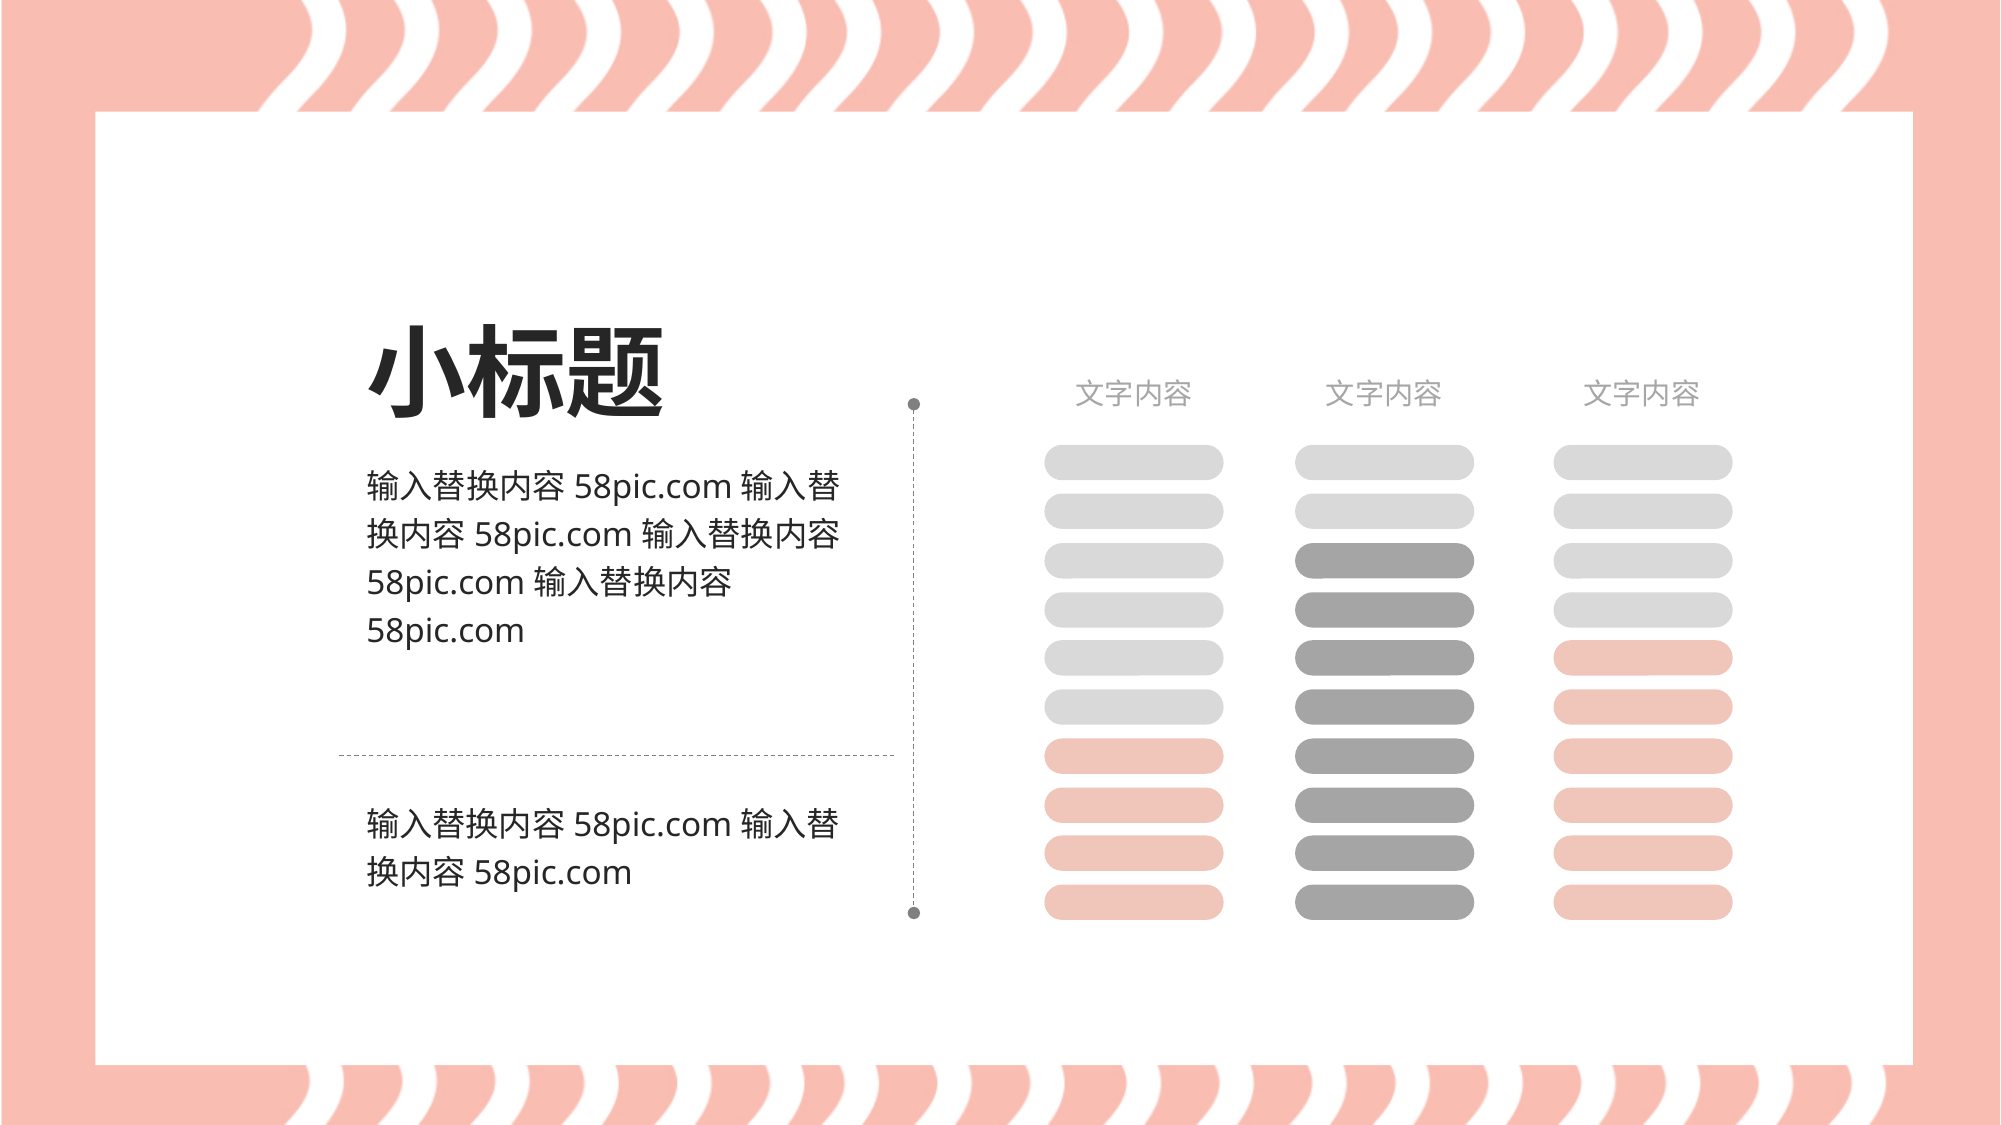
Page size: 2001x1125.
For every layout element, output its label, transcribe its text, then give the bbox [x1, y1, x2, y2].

text_box [1294, 834, 1476, 872]
text_box [1294, 492, 1476, 530]
text_box [1552, 492, 1734, 530]
text_box [1043, 737, 1225, 775]
text_box 输入替换内容58pic.com输入替换内容58pic.com输入替换内容58pic.com输入替换内容58pic.com [354, 451, 881, 704]
text_box [1043, 786, 1225, 824]
text_box 小标题 [353, 303, 679, 436]
text_box [1294, 786, 1476, 824]
text_box [1294, 639, 1476, 677]
text_box [1552, 542, 1734, 580]
text_box [1552, 688, 1734, 726]
text_box [1294, 591, 1476, 629]
text_box 文字内容 [1560, 375, 1723, 411]
text_box [1552, 444, 1734, 481]
text_box [1294, 444, 1475, 481]
text_box [1294, 737, 1476, 775]
text_box [1552, 834, 1734, 872]
text_box [1043, 688, 1225, 726]
text_box [1043, 542, 1225, 580]
text_box [1552, 737, 1734, 775]
text_box [1043, 591, 1225, 629]
text_box [1294, 542, 1476, 580]
text_box [1043, 444, 1225, 481]
text_box [1294, 688, 1476, 726]
text_box [1043, 884, 1225, 921]
text_box [1043, 492, 1225, 530]
text_box [1552, 639, 1734, 677]
text_box [1552, 786, 1734, 824]
text_box [1043, 639, 1225, 677]
text_box 输入替换内容58pic.com输入替换内容58pic.com [352, 788, 879, 898]
text_box [1552, 591, 1734, 629]
text_box [1043, 834, 1225, 872]
text_box [1294, 884, 1476, 921]
text_box 文字内容 [1303, 375, 1466, 411]
picture [3, 0, 1999, 1125]
text_box 文字内容 [1053, 375, 1216, 411]
text_box [1552, 884, 1734, 921]
